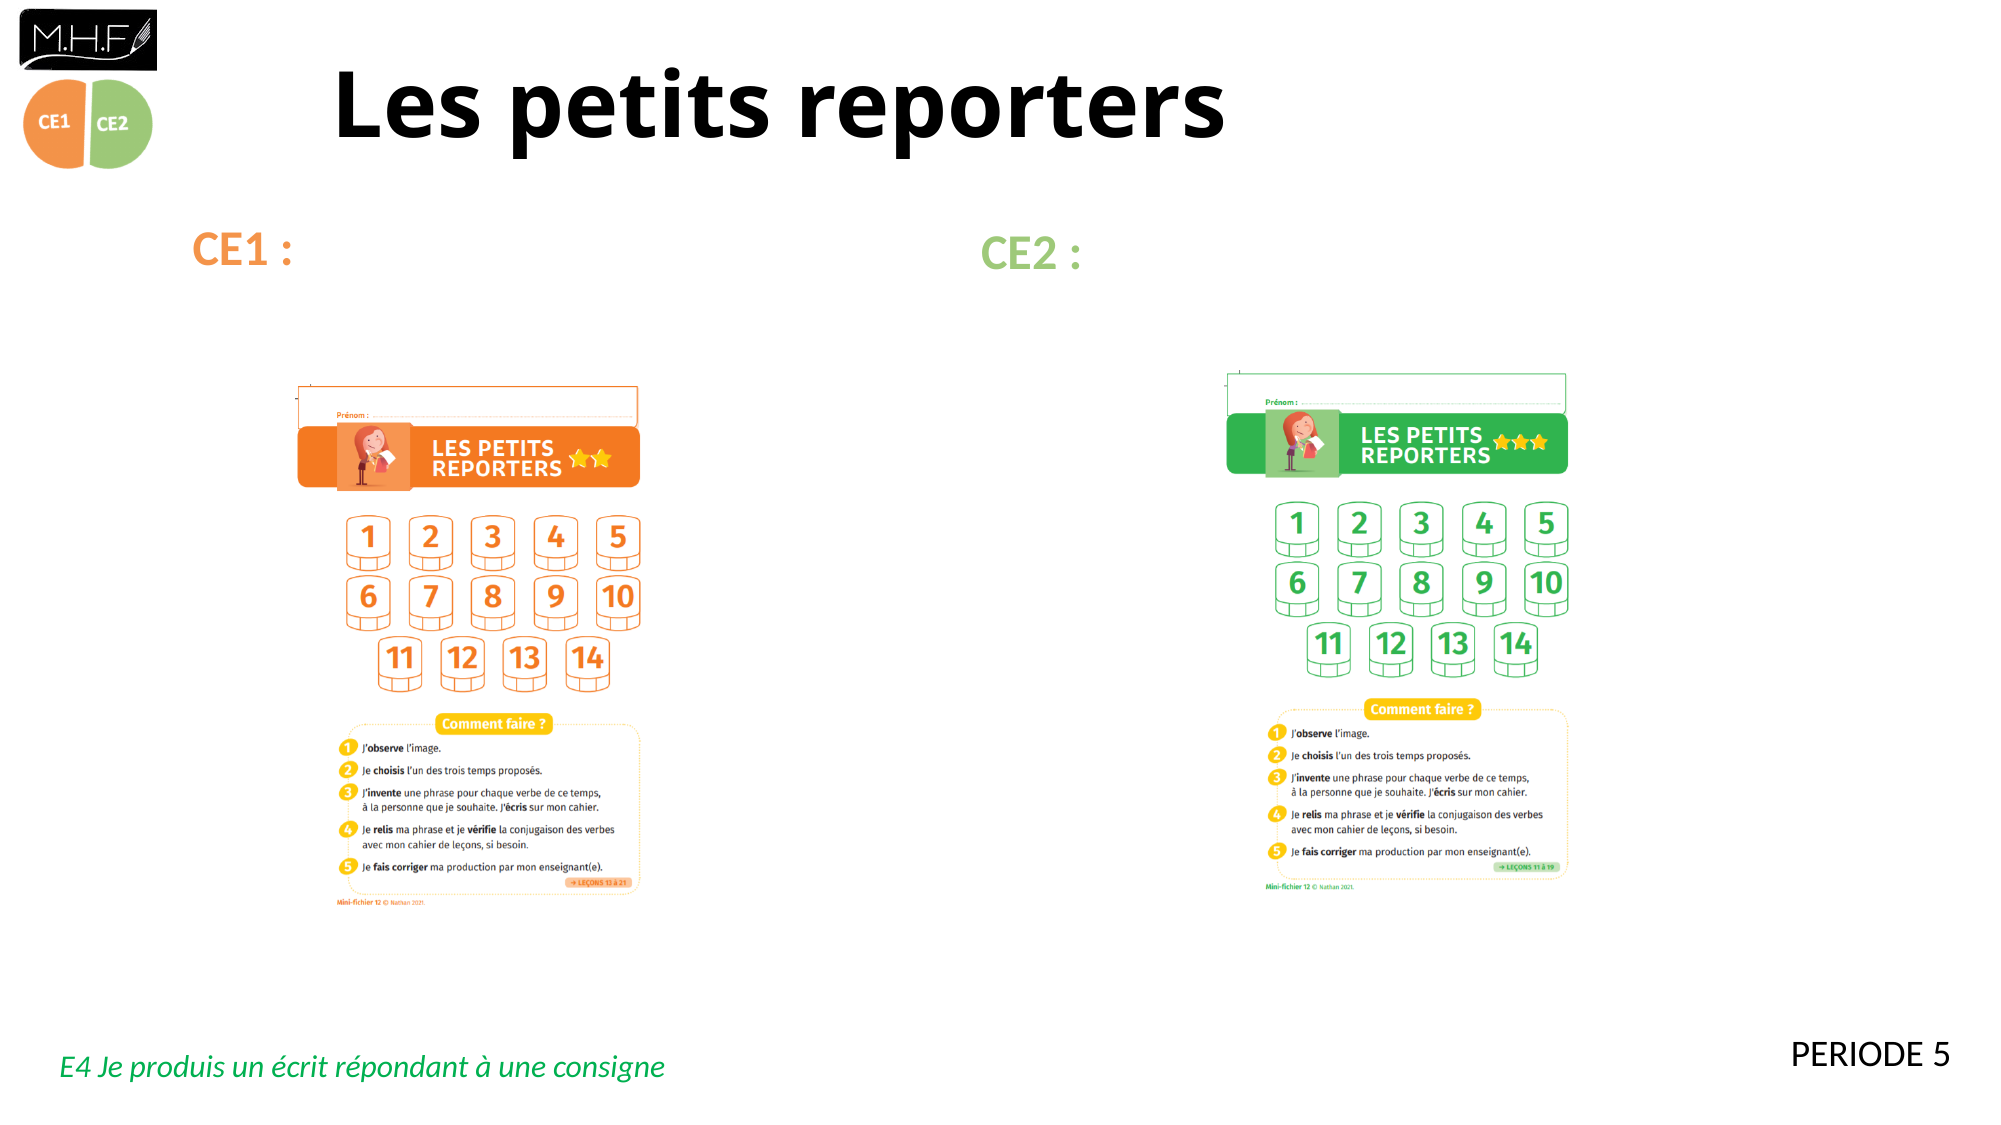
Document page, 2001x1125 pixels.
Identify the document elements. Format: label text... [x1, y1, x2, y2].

picture [1224, 370, 1584, 899]
picture [295, 384, 654, 914]
text_box CE2 : [966, 207, 1863, 287]
picture [1, 7, 177, 207]
title Les petits reporters [316, 0, 1863, 218]
text_box PERIODE 5 [1362, 1021, 1967, 1082]
text_box CE1 : [177, 207, 828, 388]
text_box E4 Je produis un écrit répondant à une consigne [44, 1038, 1346, 1092]
